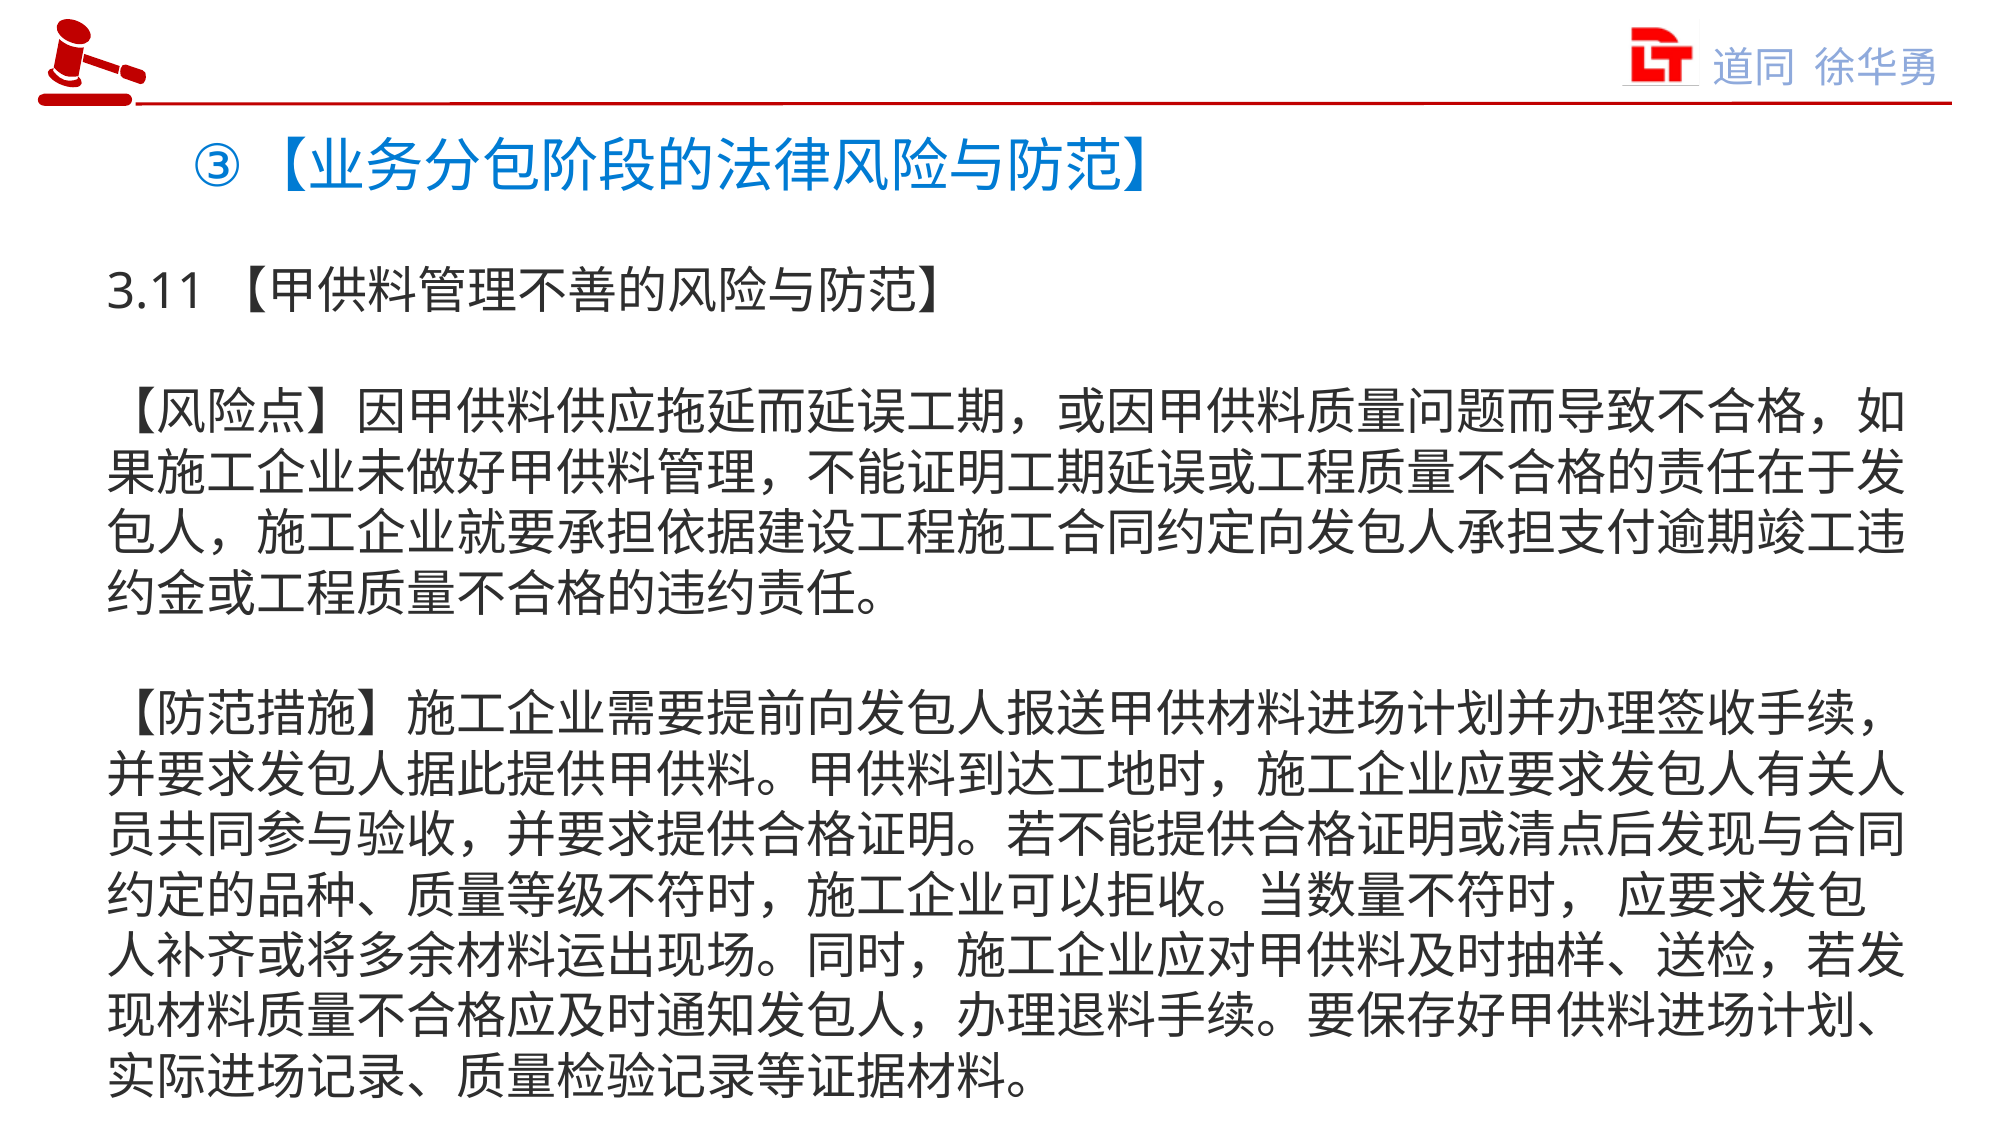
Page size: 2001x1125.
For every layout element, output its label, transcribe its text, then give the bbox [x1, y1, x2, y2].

text_box 【业务分包阶段的法律风险与防范】 3.11【甲供料管理不善的风险与防范】 【风险点】因甲供料供应拖延而延误工期，或因甲供料质量问题而导致不合格，如果施工企业未做好甲供料管理，不能证明工期延误或工程质量不合格的责任在于发包人，施工企业就要承担依据建设工程施工合同约定向发包人承担支付逾期竣工违约金或工程质量不合格的违约责任。 【防范措施】施工企业需要提前向发包人报送甲供材料进场计划并办理签收手续，并要求发包人据此提供甲供料。甲供料到达工地时，施工企业应要求发包人有关人员共同参与验收，并要求提供合格证明。若不能提供合格证明或清点后发现与合同约定的品种、质量等级不符时，施工企业可以拒收。当数量不符时， 应要求发包人补齐或将多余材料运出现场。同时，施工企业应对甲供料及时抽样、送检，若发现材料质量不合格应及时通知发包人，办理退料手续。要保存好甲供料进场计划、实际进场记录、质量检验记录等证据材料。 [91, 130, 1928, 1112]
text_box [37, 17, 1954, 106]
picture [1622, 19, 1699, 97]
